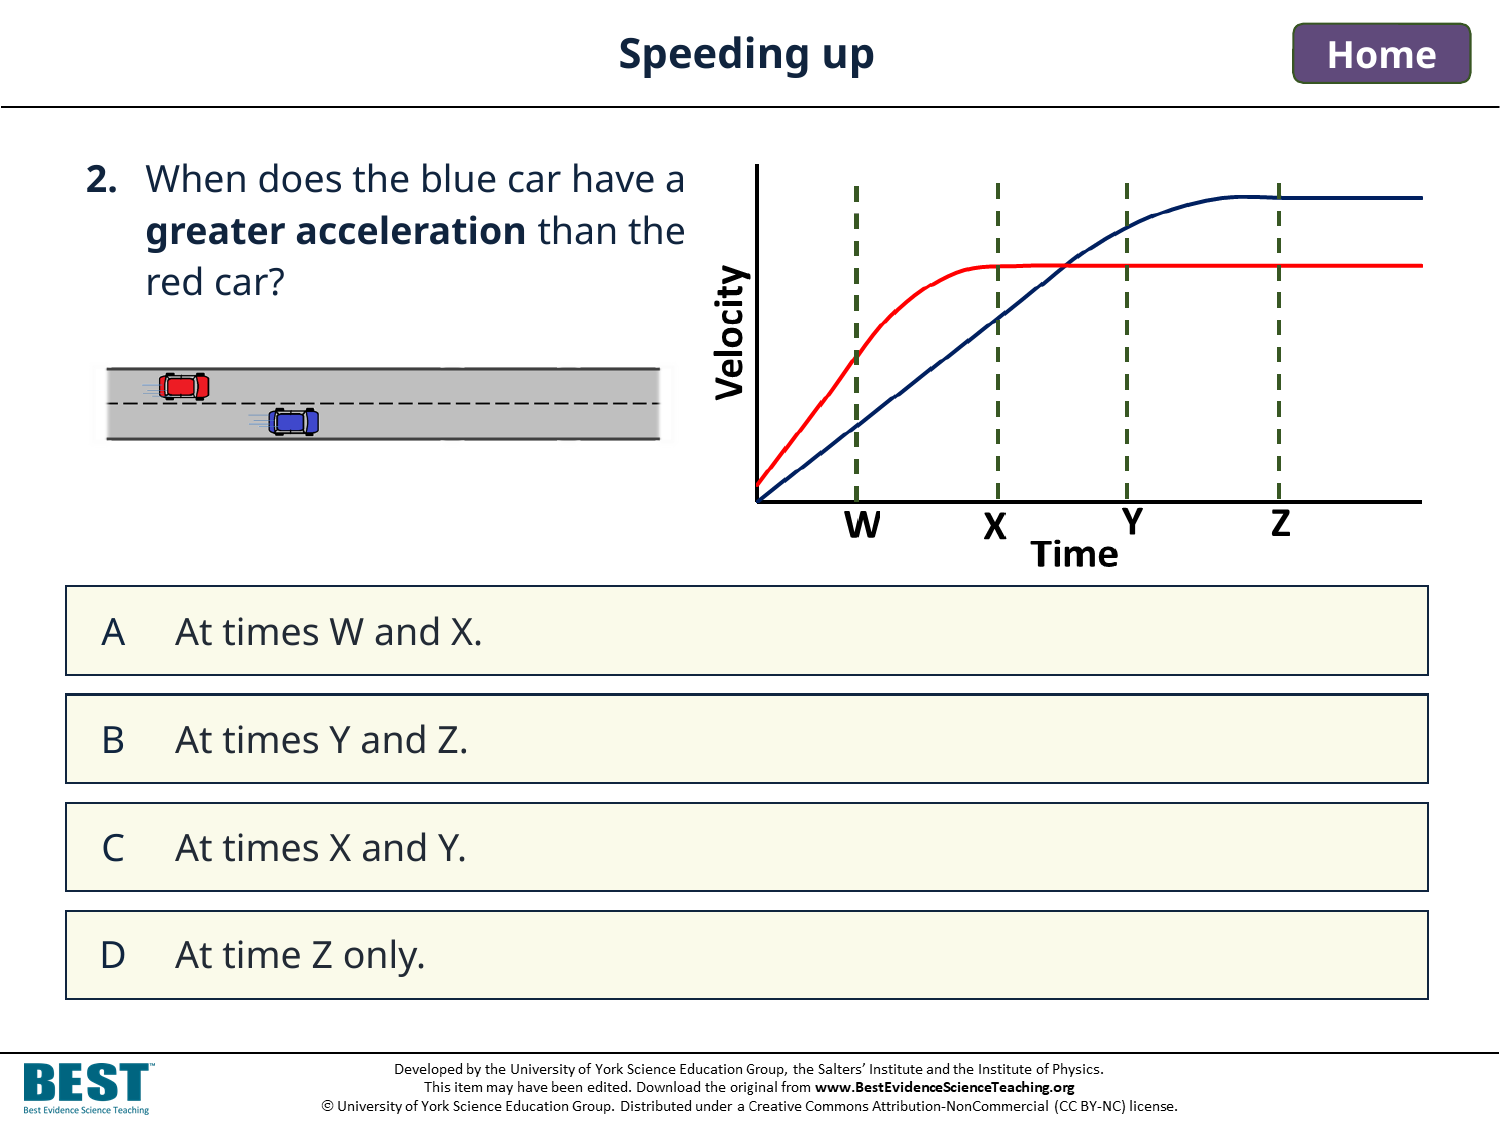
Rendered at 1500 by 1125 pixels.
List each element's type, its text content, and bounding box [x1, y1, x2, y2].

picture [0, 106, 1500, 1125]
text_box Speeding up [23, 4, 1471, 99]
text_box Home [1292, 22, 1472, 84]
